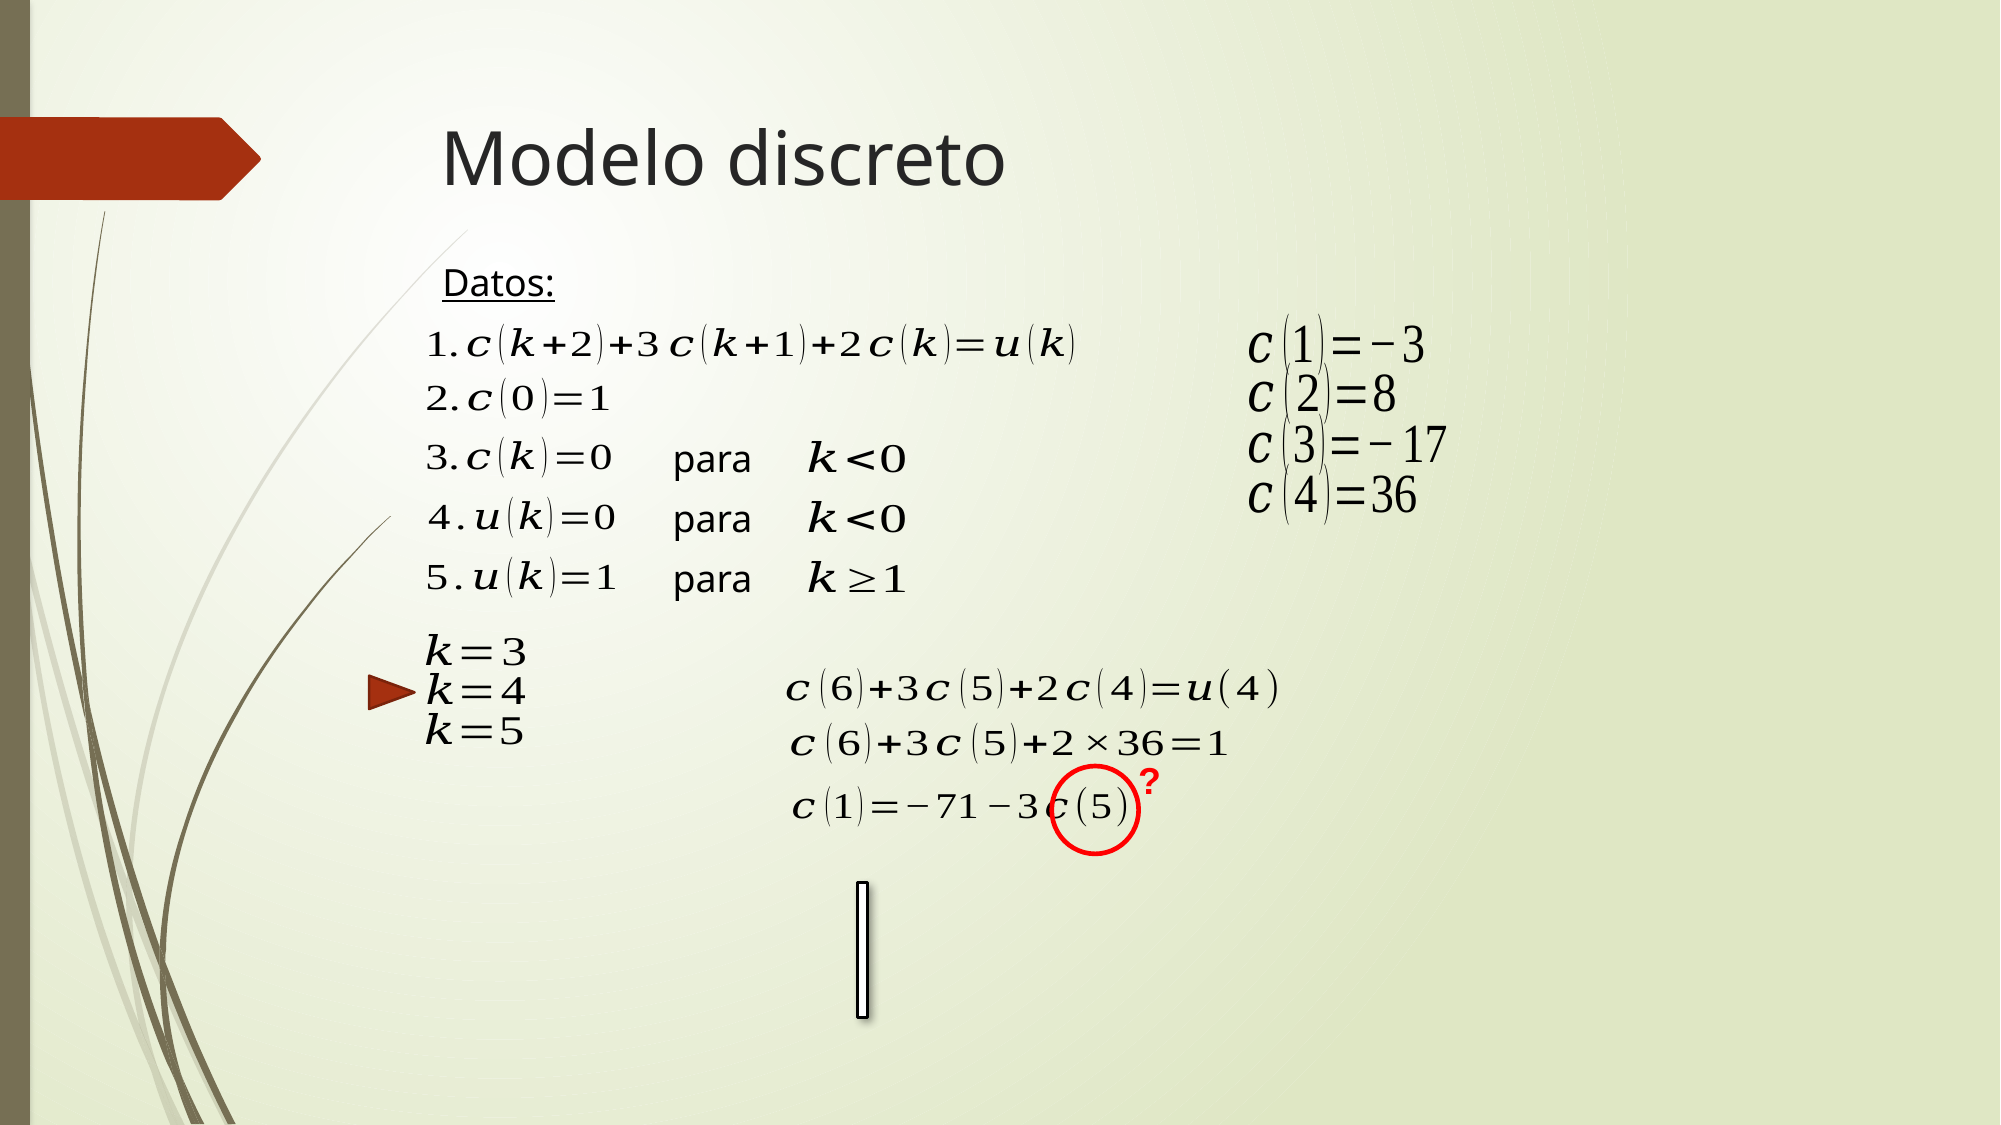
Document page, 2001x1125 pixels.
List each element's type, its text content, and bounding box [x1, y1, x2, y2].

text_box [1050, 764, 1140, 856]
text_box para [657, 427, 768, 487]
text_box [367, 674, 416, 711]
text_box para [657, 487, 768, 547]
text_box para [657, 547, 768, 608]
text_box Datos: [427, 251, 571, 312]
title Modelo discreto [425, 102, 1888, 313]
text_box ? [1123, 749, 1177, 810]
